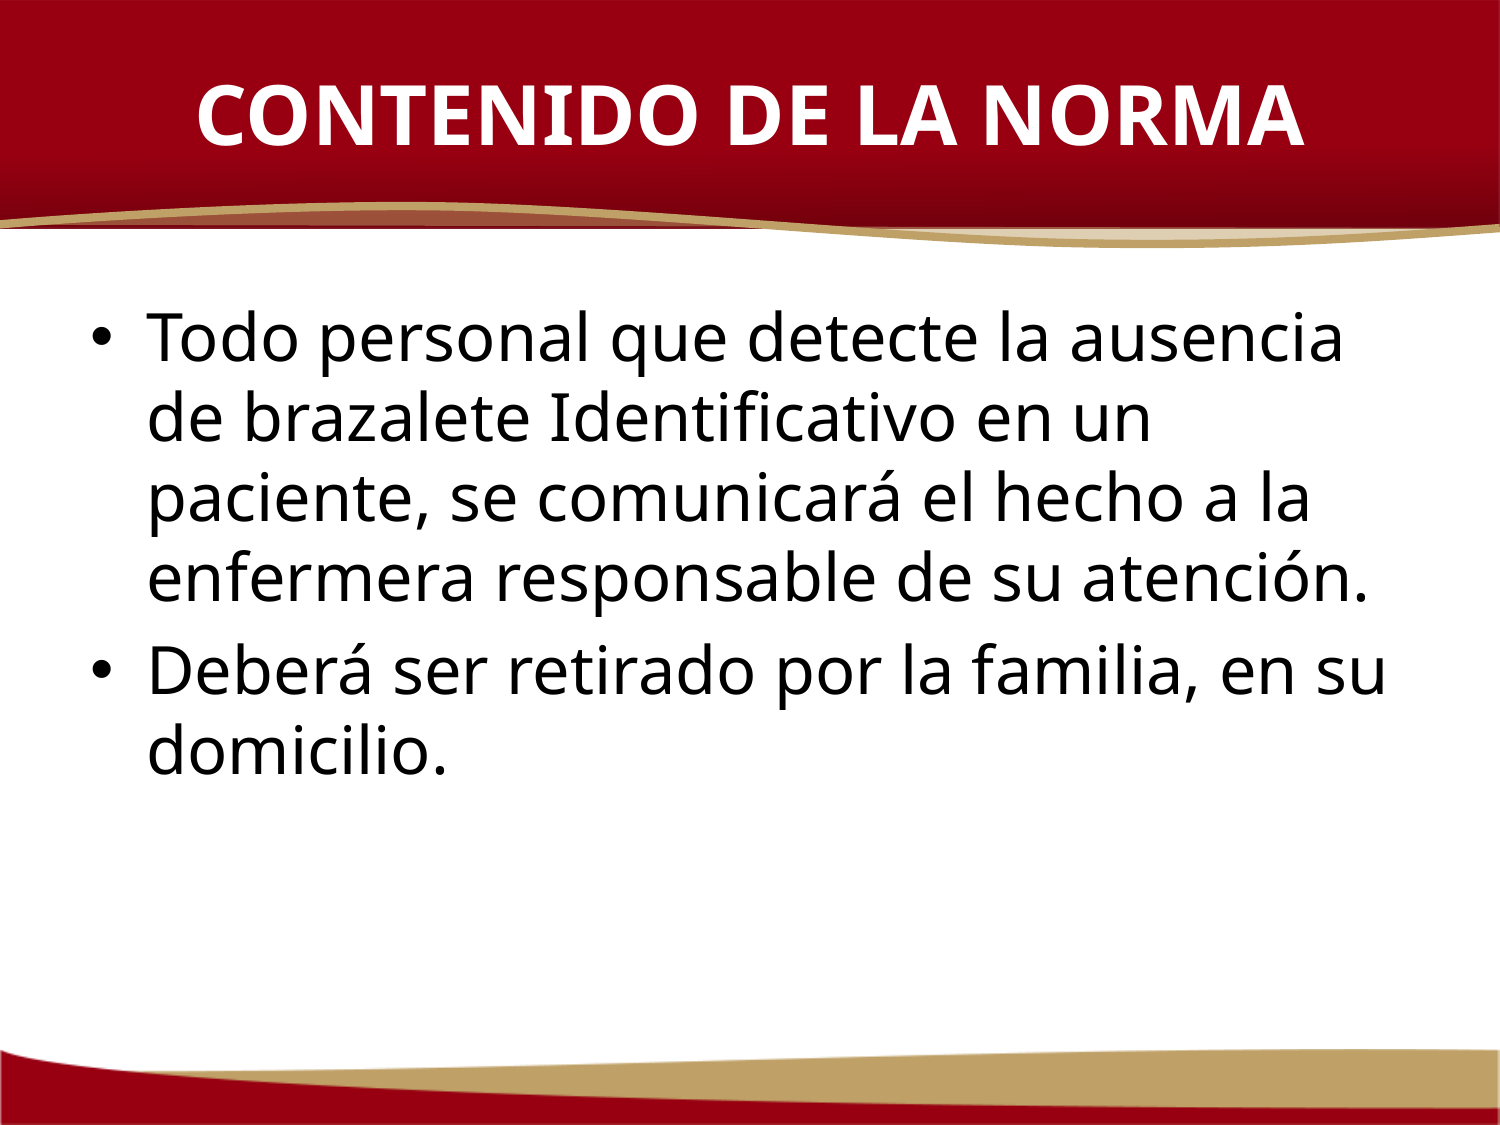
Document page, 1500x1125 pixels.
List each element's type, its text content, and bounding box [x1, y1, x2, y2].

list Todo personal que detecte la ausencia de brazalete Identificativo en un paciente, se comunicará el hecho a la enfermera responsable de su atención. Deberá ser retirado por la familia, en su domicilio. [75, 287, 1425, 913]
picture [0, 0, 1500, 227]
picture [0, 1049, 1500, 1125]
title CONTENIDO DE LA NORMA [75, 37, 1425, 188]
picture [7, 225, 751, 229]
